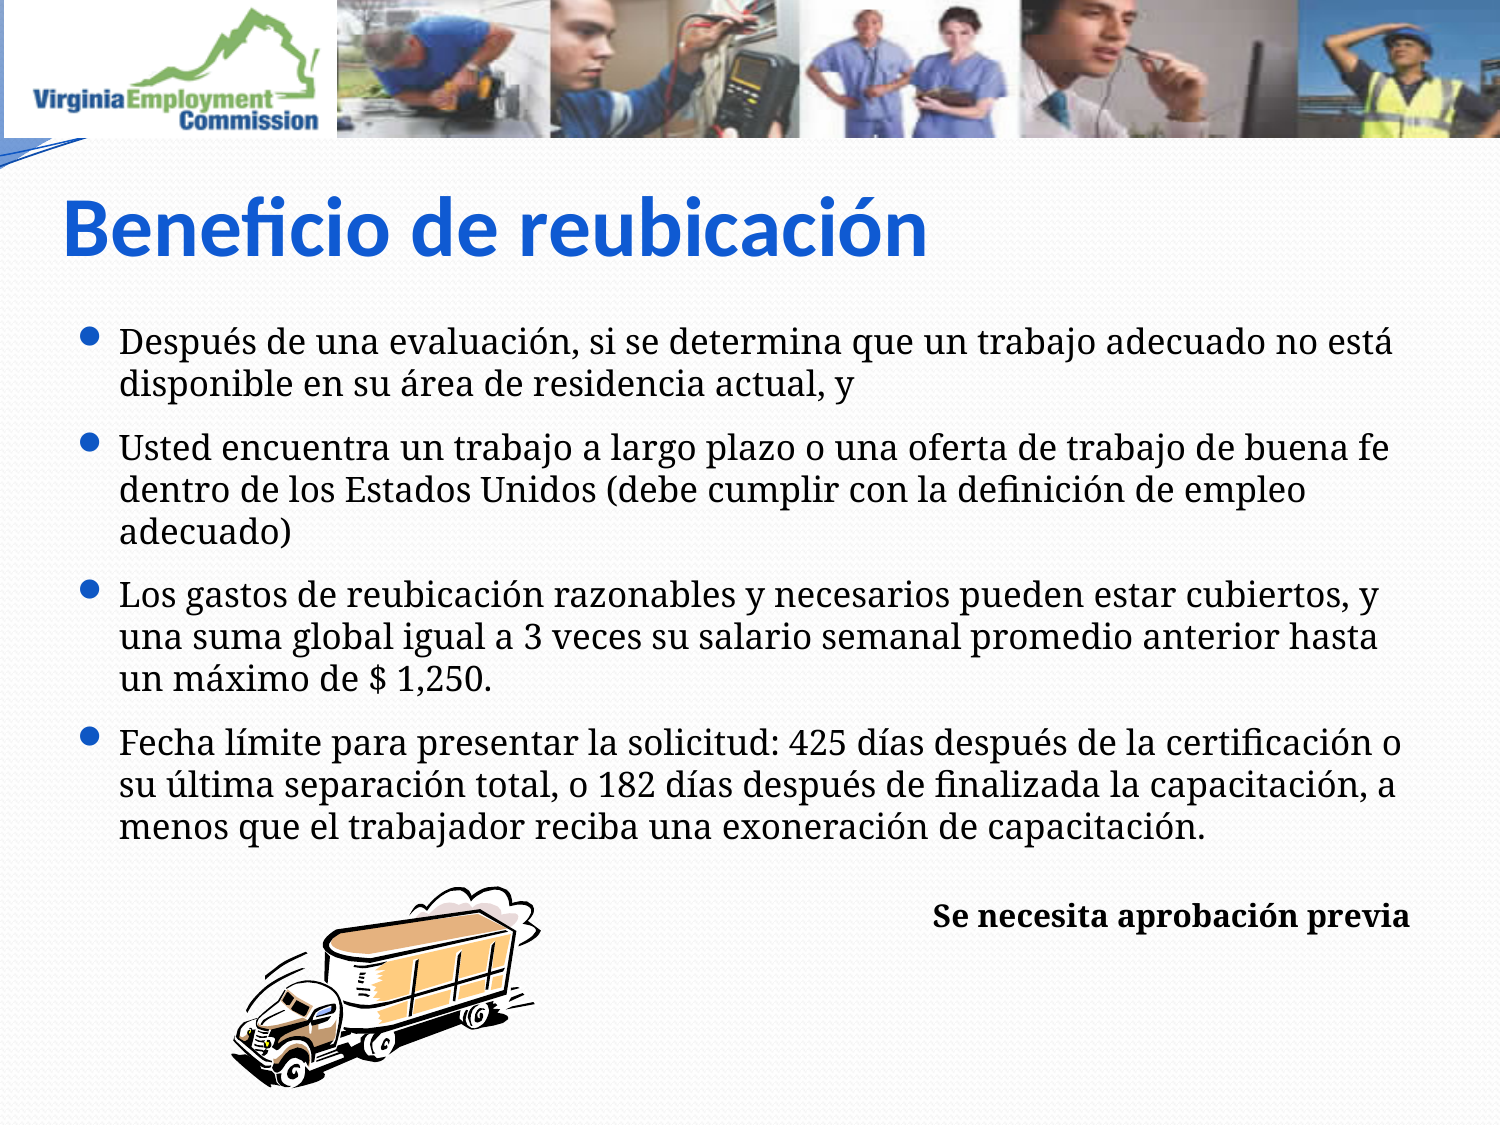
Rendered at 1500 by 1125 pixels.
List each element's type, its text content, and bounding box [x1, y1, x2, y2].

list Después de una evaluación, si se determina que un trabajo adecuado no está disponible en su área de residencia actual, y Usted encuentra un trabajo a largo plazo o una oferta de trabajo de buena fe dentro de los Estados Unidos (debe cumplir con la definición de empleo adecuado) Los gastos de reubicación razonables y necesarios pueden estar cubiertos, y una suma global igual a 3 veces su salario semanal promedio anterior hasta un máximo de $ 1,250. Fecha límite para presentar la solicitud: 425 días después de la certificación o su última separación total, o 182 días después de finalizada la capacitación, a menos que el trabajador reciba una exoneración de capacitación. Se necesita aprobación previa [62, 312, 1426, 988]
title Beneficio de reubicación [62, 162, 1426, 274]
picture [4, 0, 1500, 138]
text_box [230, 884, 544, 1091]
